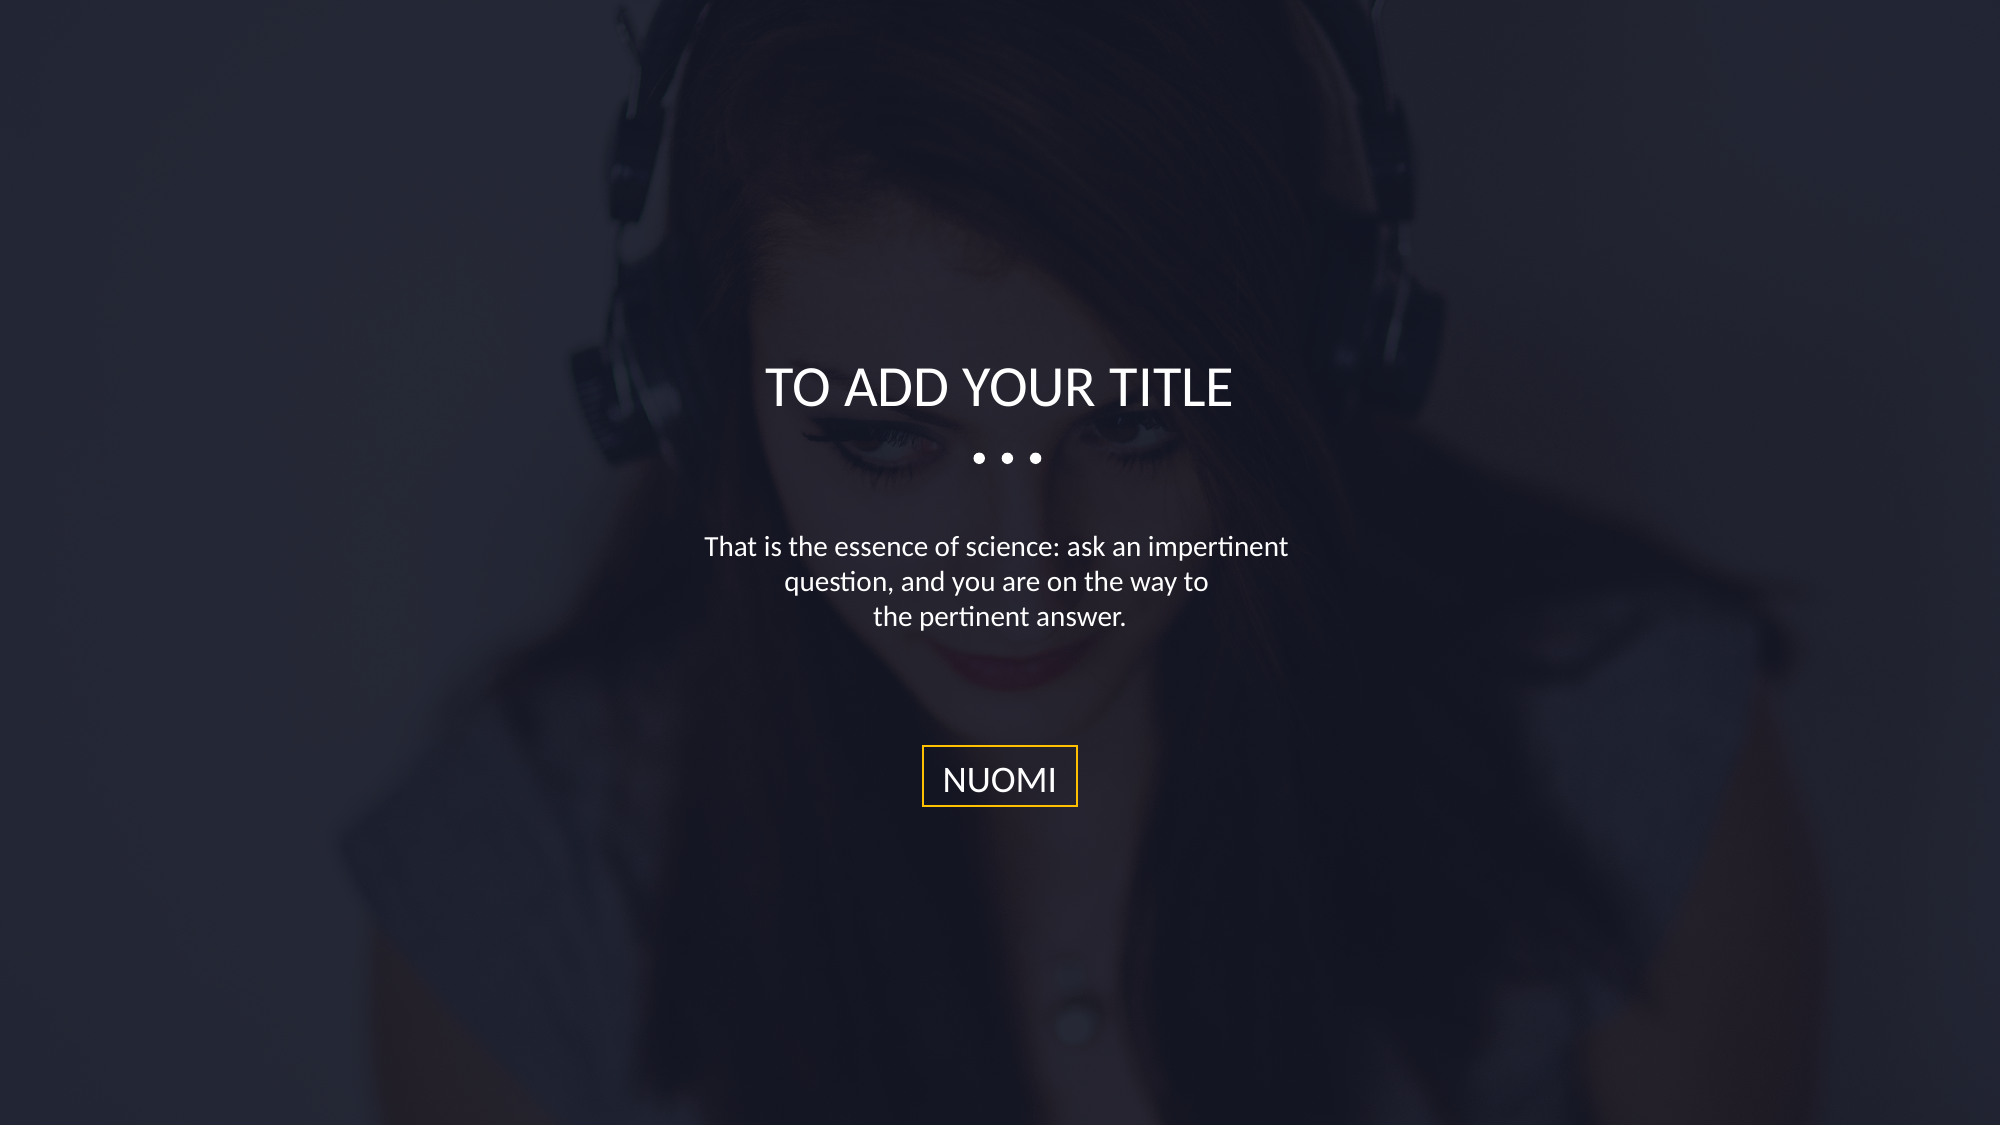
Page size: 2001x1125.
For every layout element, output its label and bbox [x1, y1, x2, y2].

picture [0, 0, 2000, 1125]
text_box [973, 452, 1042, 465]
